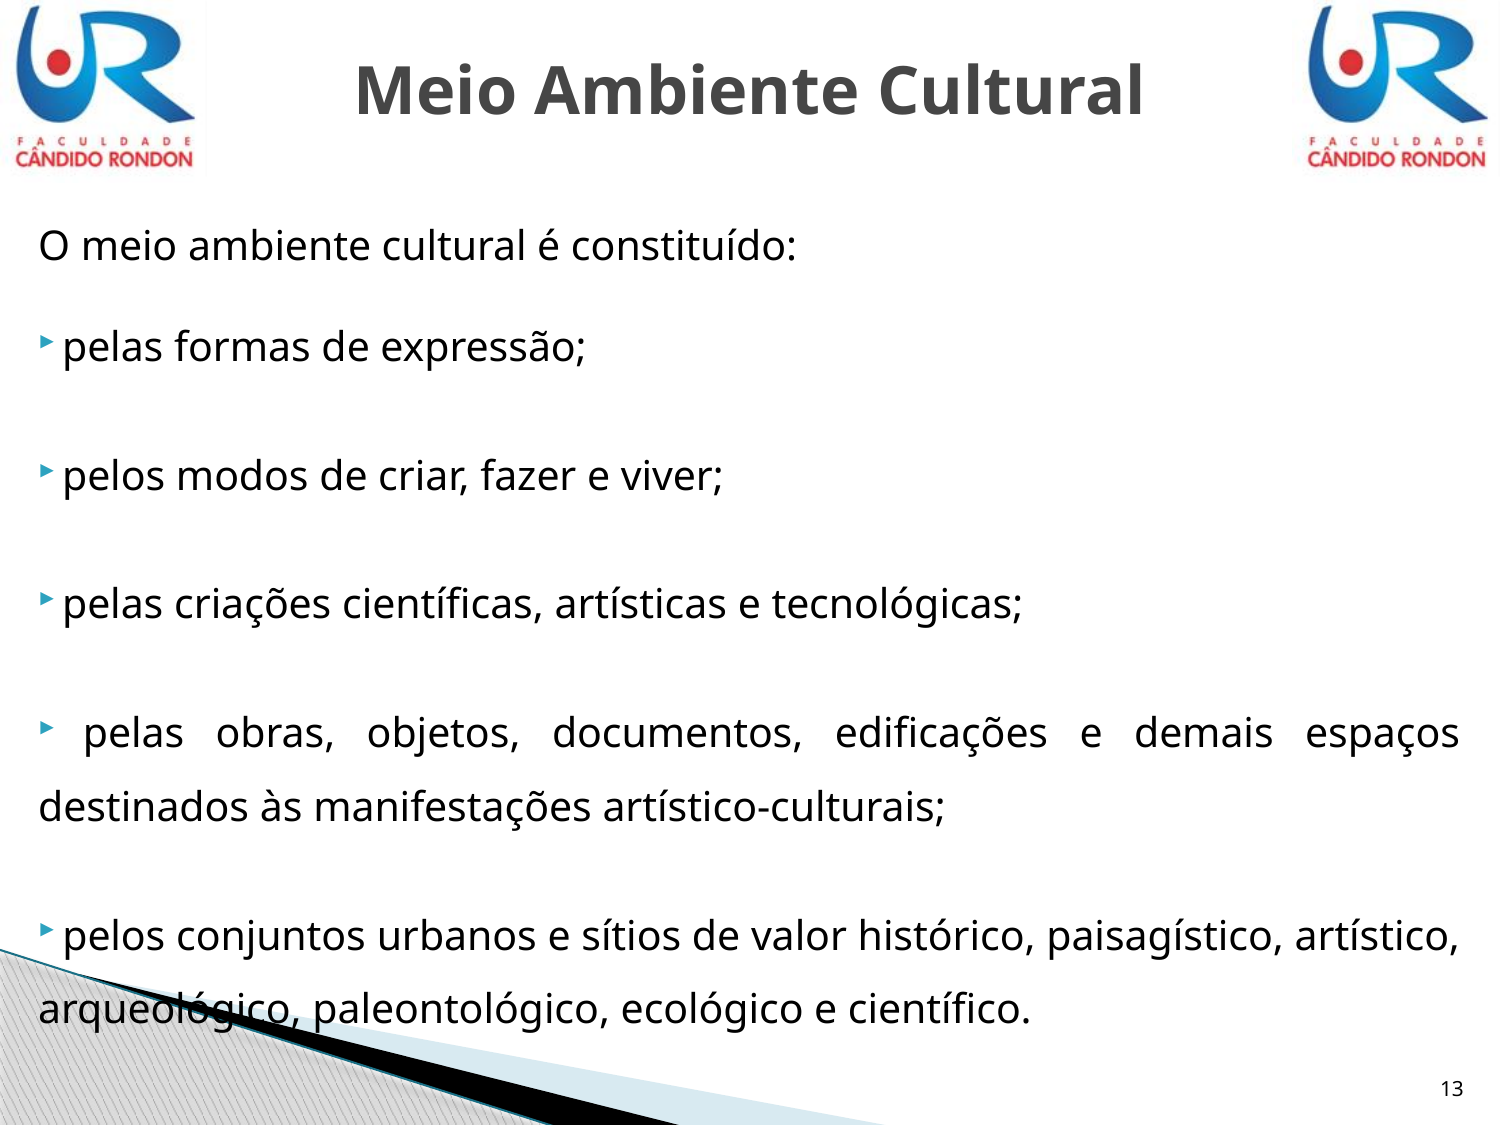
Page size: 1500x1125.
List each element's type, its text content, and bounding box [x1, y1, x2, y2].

slide_number 13 [1418, 1051, 1479, 1112]
picture [0, 0, 208, 183]
list O meio ambiente cultural é constituído: pelas formas de expressão; pelos modos de criar, fazer e viver; pelas criações científicas, artísticas e tecnológicas; pelas obras, objetos, documentos, edificações e demais espaços destinados às manifestações artístico-culturais; pelos conjuntos urbanos e sítios de valor histórico, paisagístico, artístico, arqueológico, paleontológico, ecológico e científico. [23, 187, 1477, 1043]
text_box Meio Ambiente Cultural [213, 35, 1286, 141]
picture [1292, 0, 1500, 183]
